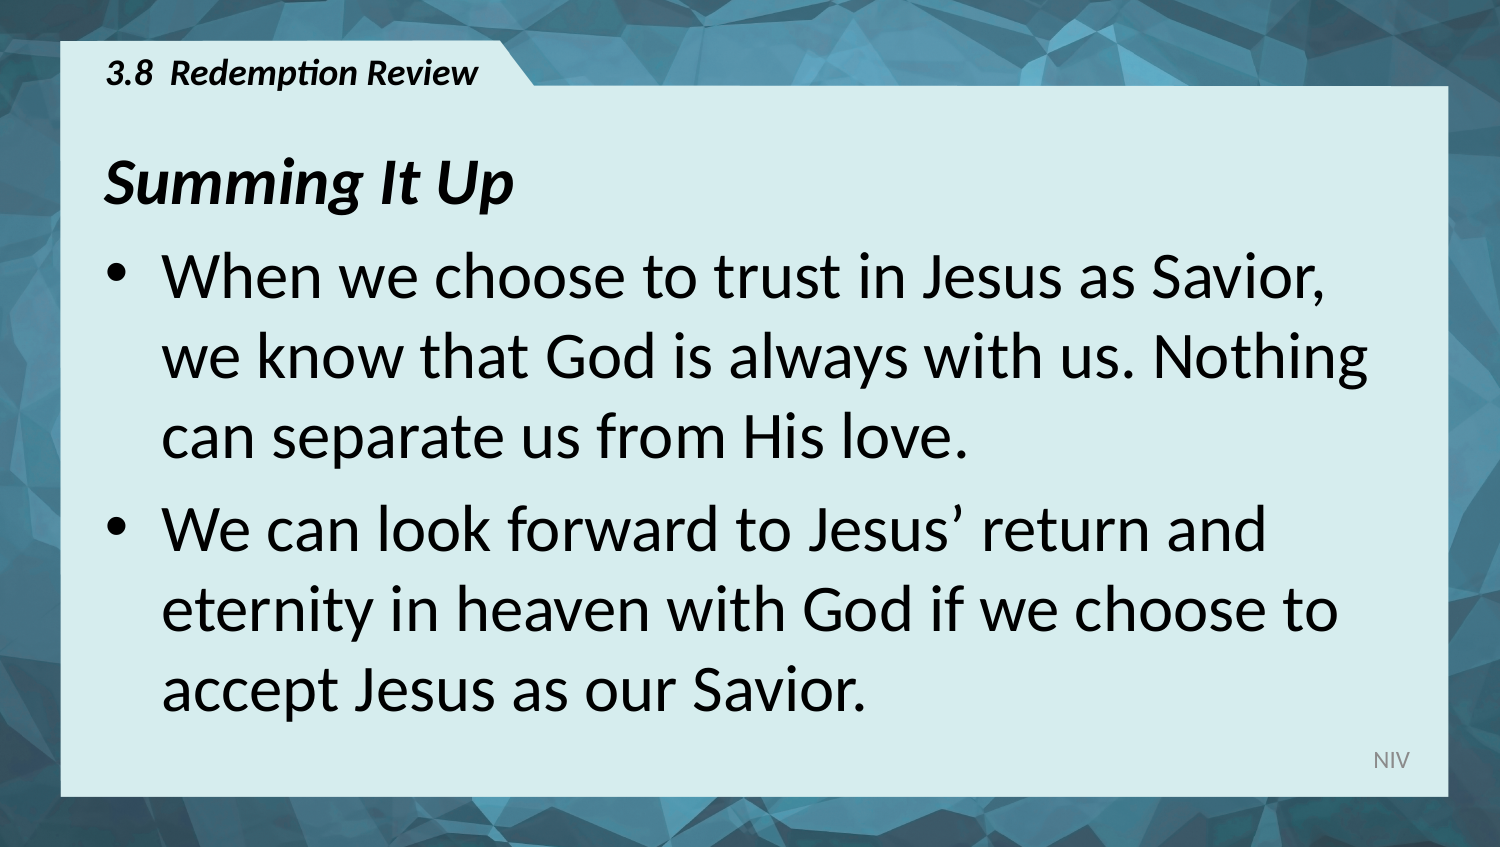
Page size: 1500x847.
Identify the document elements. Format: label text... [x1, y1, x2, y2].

picture [0, 0, 1500, 847]
list Summing It Up When we choose to trust in Jesus as Savior, we know that God is always with us. Nothing can separate us from His love. We can look forward to Jesus’ return and eternity in heaven with God if we choose to accept Jesus as our Savior. [89, 141, 1403, 722]
footer NIV [950, 736, 1425, 782]
title 3.8 Redemption Review [89, 33, 1420, 108]
